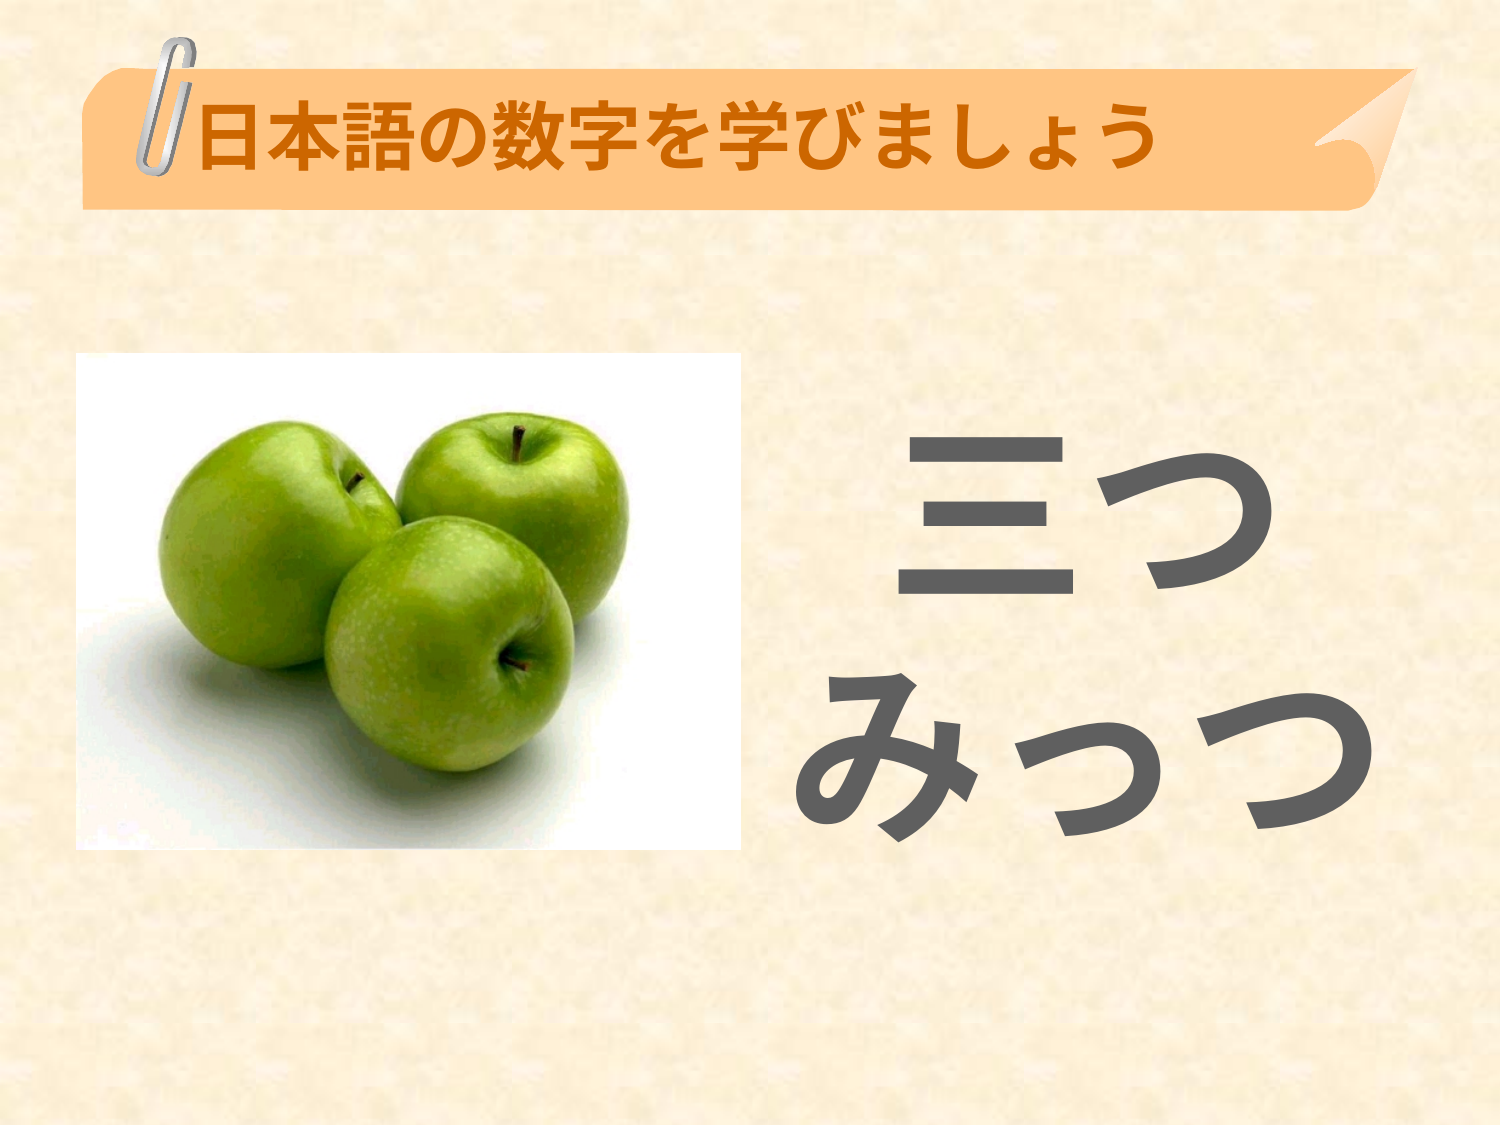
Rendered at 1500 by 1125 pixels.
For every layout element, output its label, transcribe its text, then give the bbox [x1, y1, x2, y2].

text_box 三つ みっつ [702, 381, 1471, 877]
title 日本語の数字を学びましょう [176, 64, 1415, 205]
picture [0, 0, 1500, 1125]
